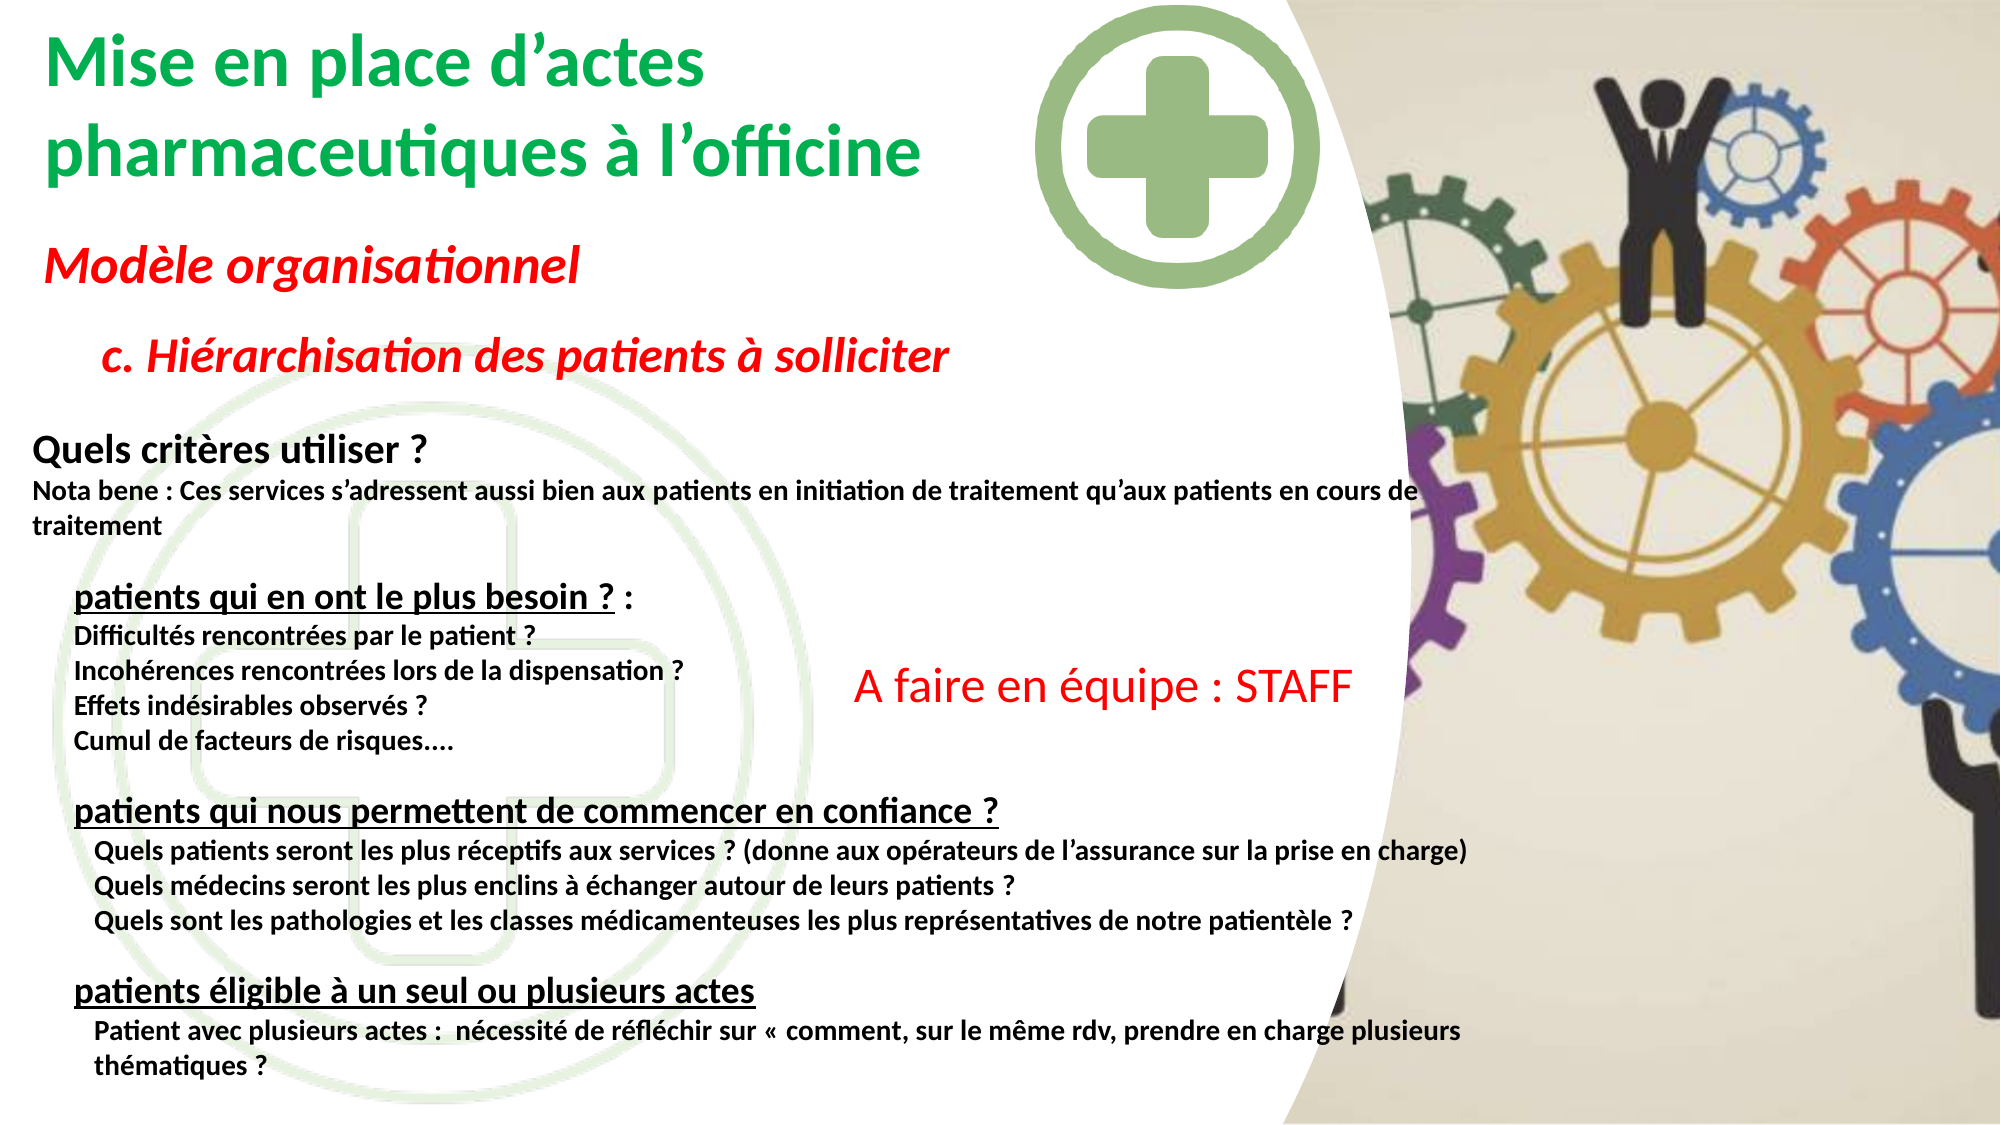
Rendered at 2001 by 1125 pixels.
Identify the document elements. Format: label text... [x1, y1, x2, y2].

text_box Modèle organisationnel [28, 202, 900, 250]
text_box Quels critères utiliser ? Nota bene : Ces services s’adressent aussi bien aux patients en initiation de traitement qu’aux patients en cours de traitement patients qui en ont le plus besoin ? : Difficultés rencontrées par le patient ? Incohérences rencontrées lors de la dispensation ? Effets indésirables observés ? Cumul de facteurs de risques.... patients qui nous permettent de commencer en confiance ? Quels patients seront les plus réceptifs aux services ? (donne aux opérateurs de l’assurance sur la prise en charge) Quels médecins seront les plus enclins à échanger autour de leurs patients ? Quels sont les pathologies et les classes médicamenteuses les plus représentatives de notre patientèle ? patients éligible à un seul ou plusieurs actes Patient avec plusieurs actes : nécessité de réfléchir sur « comment, sur le même rdv, prendre en charge plusieurs thématiques ? [907, 414, 1282, 644]
text_box Quels critères utiliser ? Nota bene : Ces services s’adressent aussi bien aux patients en initiation de traitement qu’aux patients en cours de traitement patients qui en ont le plus besoin ? : Difficultés rencontrées par le patient ? Incohérences rencontrées lors de la dispensation ? Effets indésirables observés ? Cumul de facteurs de risques.... patients qui nous permettent de commencer en confiance ? Quels patients seront les plus réceptifs aux services ? (donne aux opérateurs de l’assurance sur la prise en charge) Quels médecins seront les plus enclins à échanger autour de leurs patients ? Quels sont les pathologies et les classes médicamenteuses les plus représentatives de notre patientèle ? patients éligible à un seul ou plusieurs actes Patient avec plusieurs actes : nécessité de réfléchir sur « comment, sur le même rdv, prendre en charge plusieurs thématiques ? [907, 720, 1282, 1089]
text_box c. Hiérarchisation des patients à solliciter [907, 290, 1109, 391]
picture [0, 250, 907, 1125]
picture [999, 0, 2000, 1125]
text_box Mise en place d’actes pharmaceutiques à l’officine [29, 4, 999, 199]
text_box A faire en équipe : STAFF [907, 644, 1282, 720]
